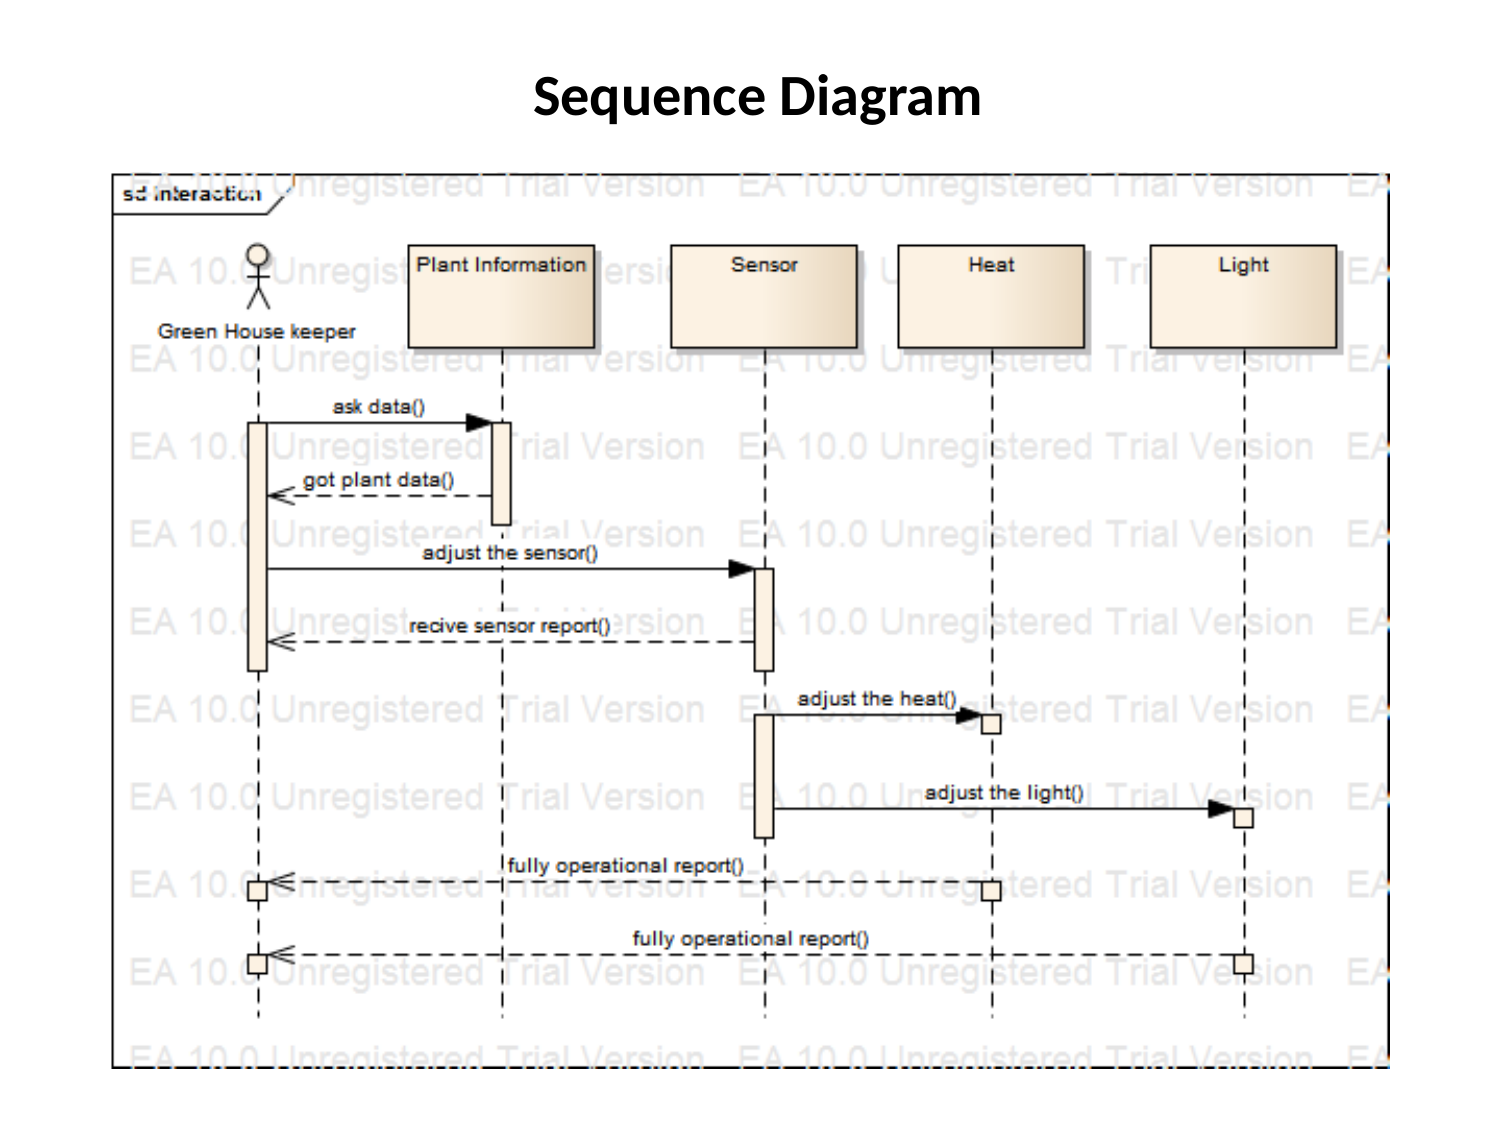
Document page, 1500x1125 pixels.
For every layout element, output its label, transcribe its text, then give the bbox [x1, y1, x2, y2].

picture [110, 172, 1390, 1069]
text_box Sequence Diagram [518, 49, 1012, 135]
